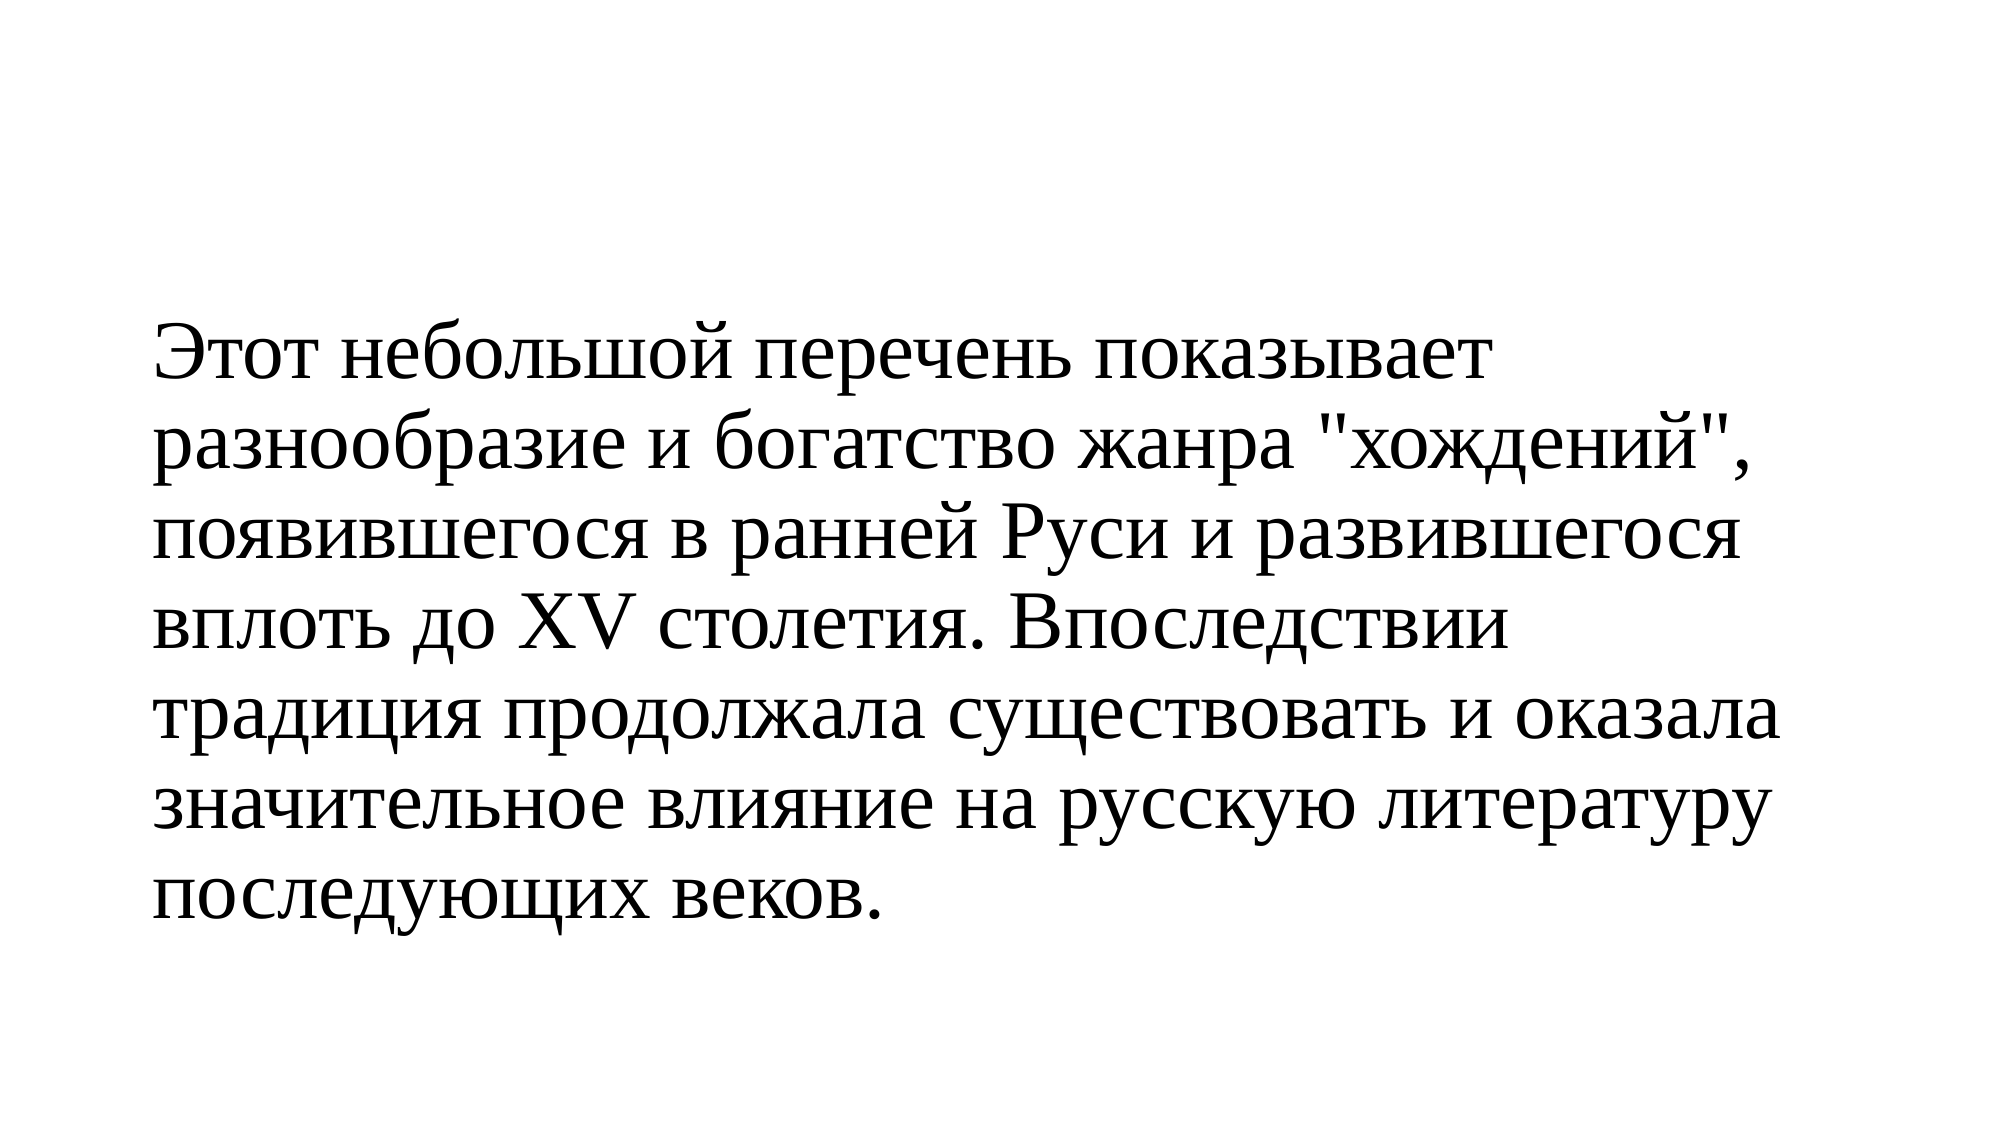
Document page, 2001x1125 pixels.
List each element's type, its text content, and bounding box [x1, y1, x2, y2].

list Этот небольшой перечень показывает разнообразие и богатство жанра "хождений", появившегося в ранней Руси и развившегося вплоть до XV столетия. Впоследствии традиция продолжала существовать и оказала значительное влияние на русскую литературу последующих веков. [137, 299, 1863, 1014]
